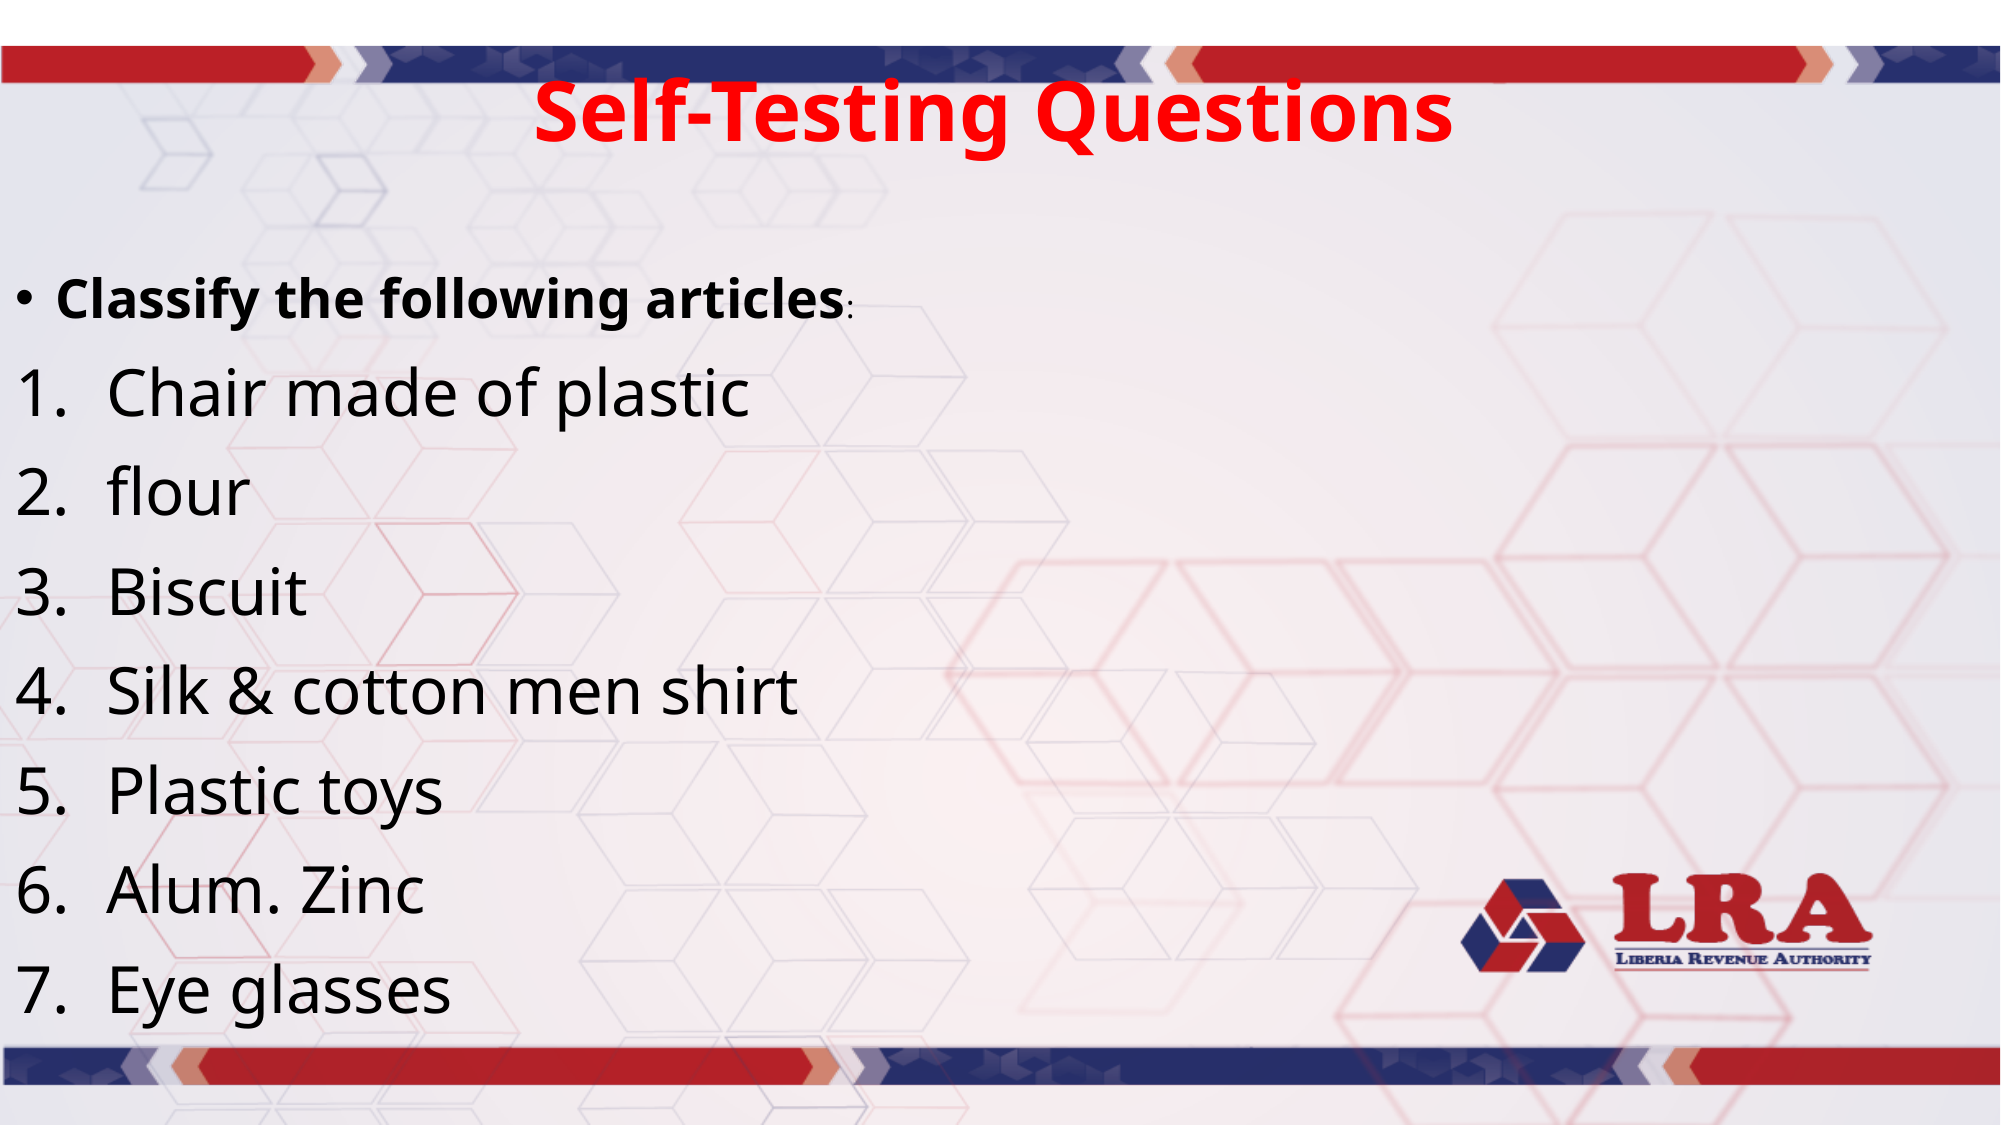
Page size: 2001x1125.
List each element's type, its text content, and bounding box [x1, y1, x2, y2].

title Self-Testing Questions [31, 53, 1958, 176]
picture [0, 0, 2001, 1125]
list Classify the following articles: Chair made of plastic flour Biscuit Silk & cotton men shirt Plastic toys Alum. Zinc Eye glasses [0, 212, 2000, 1125]
